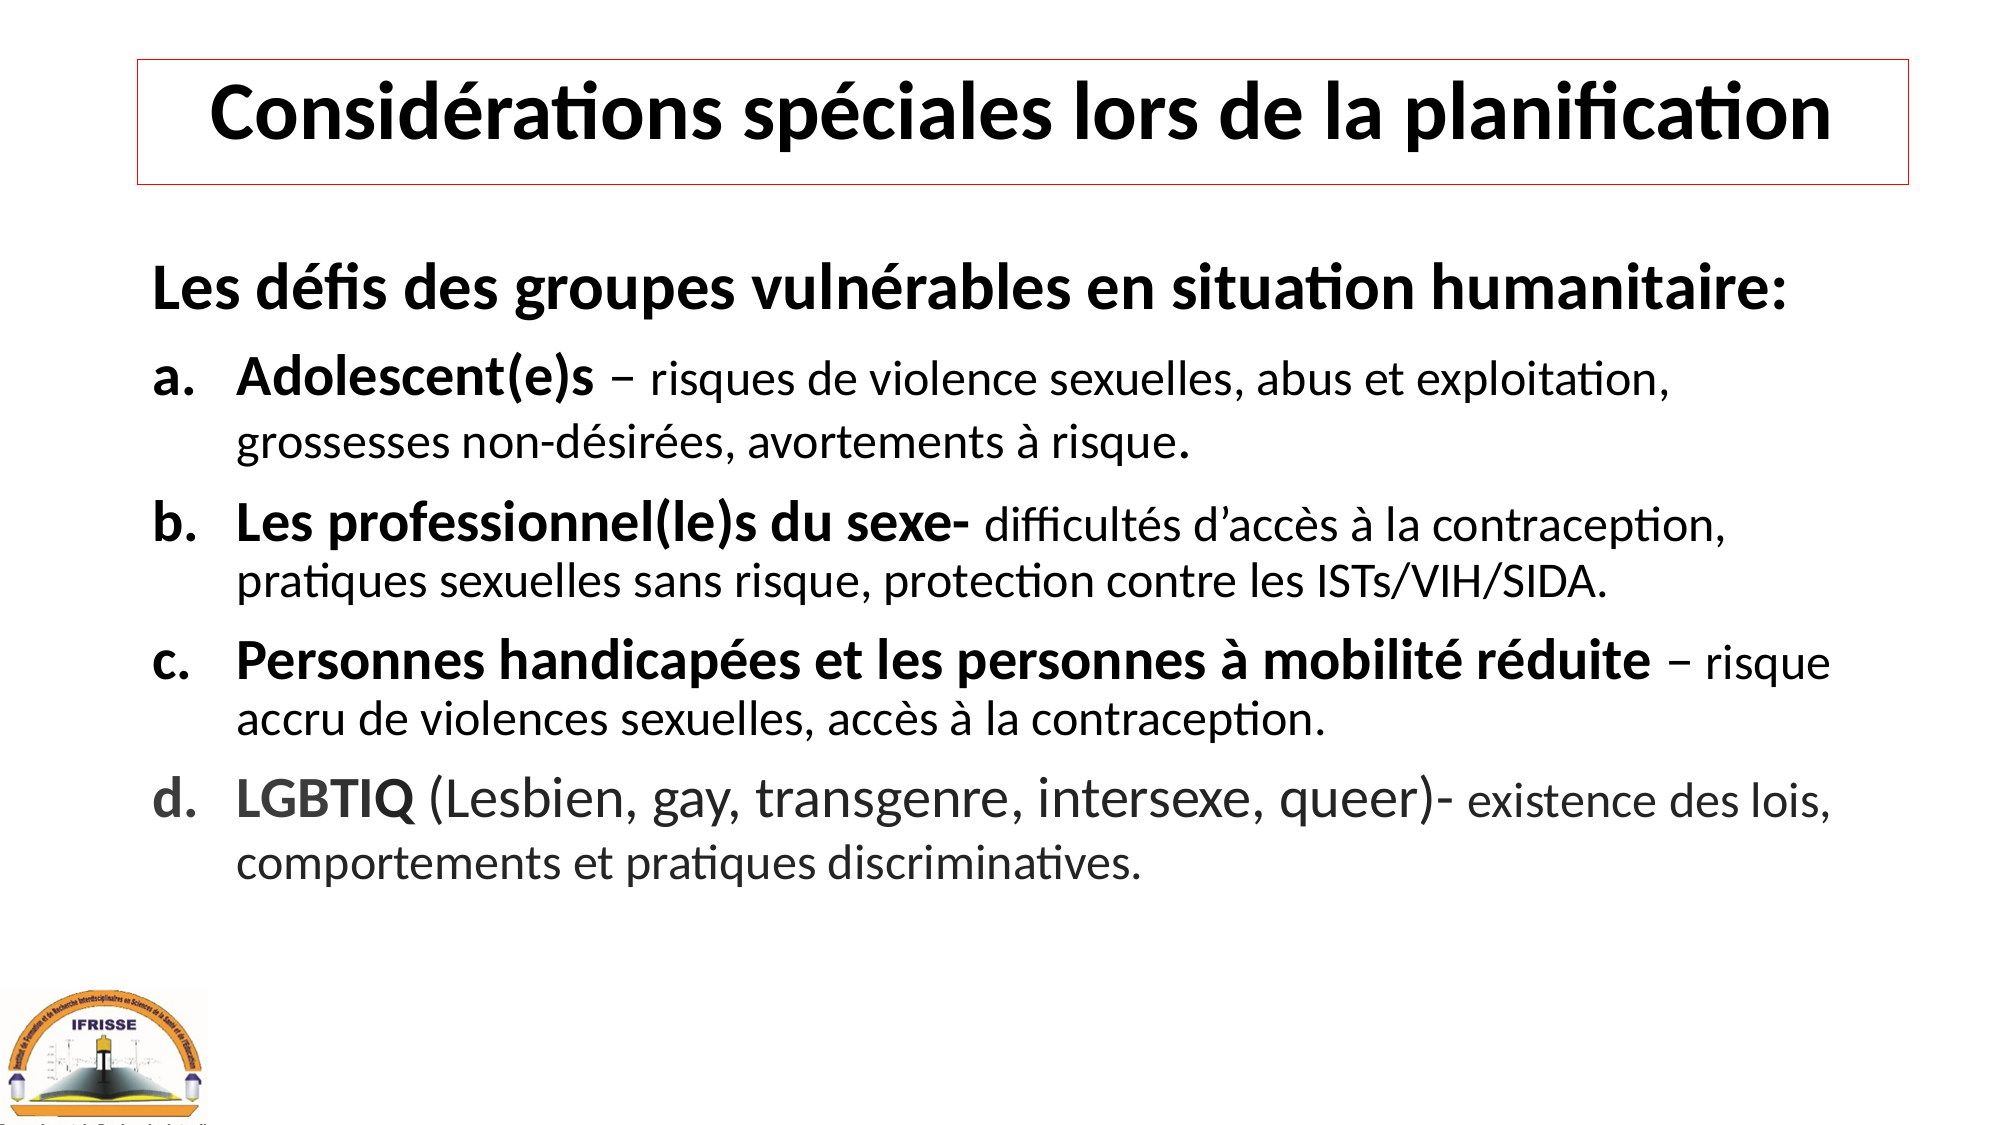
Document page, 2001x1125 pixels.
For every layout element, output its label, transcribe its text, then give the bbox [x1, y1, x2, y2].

list Les défis des groupes vulnérables en situation humanitaire: Adolescent(e)s – risques de violence sexuelles, abus et exploitation, grossesses non-désirées, avortements à risque. Les professionnel(le)s du sexe- difficultés d’accès à la contraception, pratiques sexuelles sans risque, protection contre les ISTs/VIH/SIDA. Personnes handicapées et les personnes à mobilité réduite – risque accru de violences sexuelles, accès à la contraception. LGBTIQ (Lesbien, gay, transgenre, intersexe, queer)- existence des lois, comportements et pratiques discriminatives. [137, 244, 1863, 1014]
title Considérations spéciales lors de la planification [137, 59, 1909, 185]
picture [0, 988, 208, 1125]
